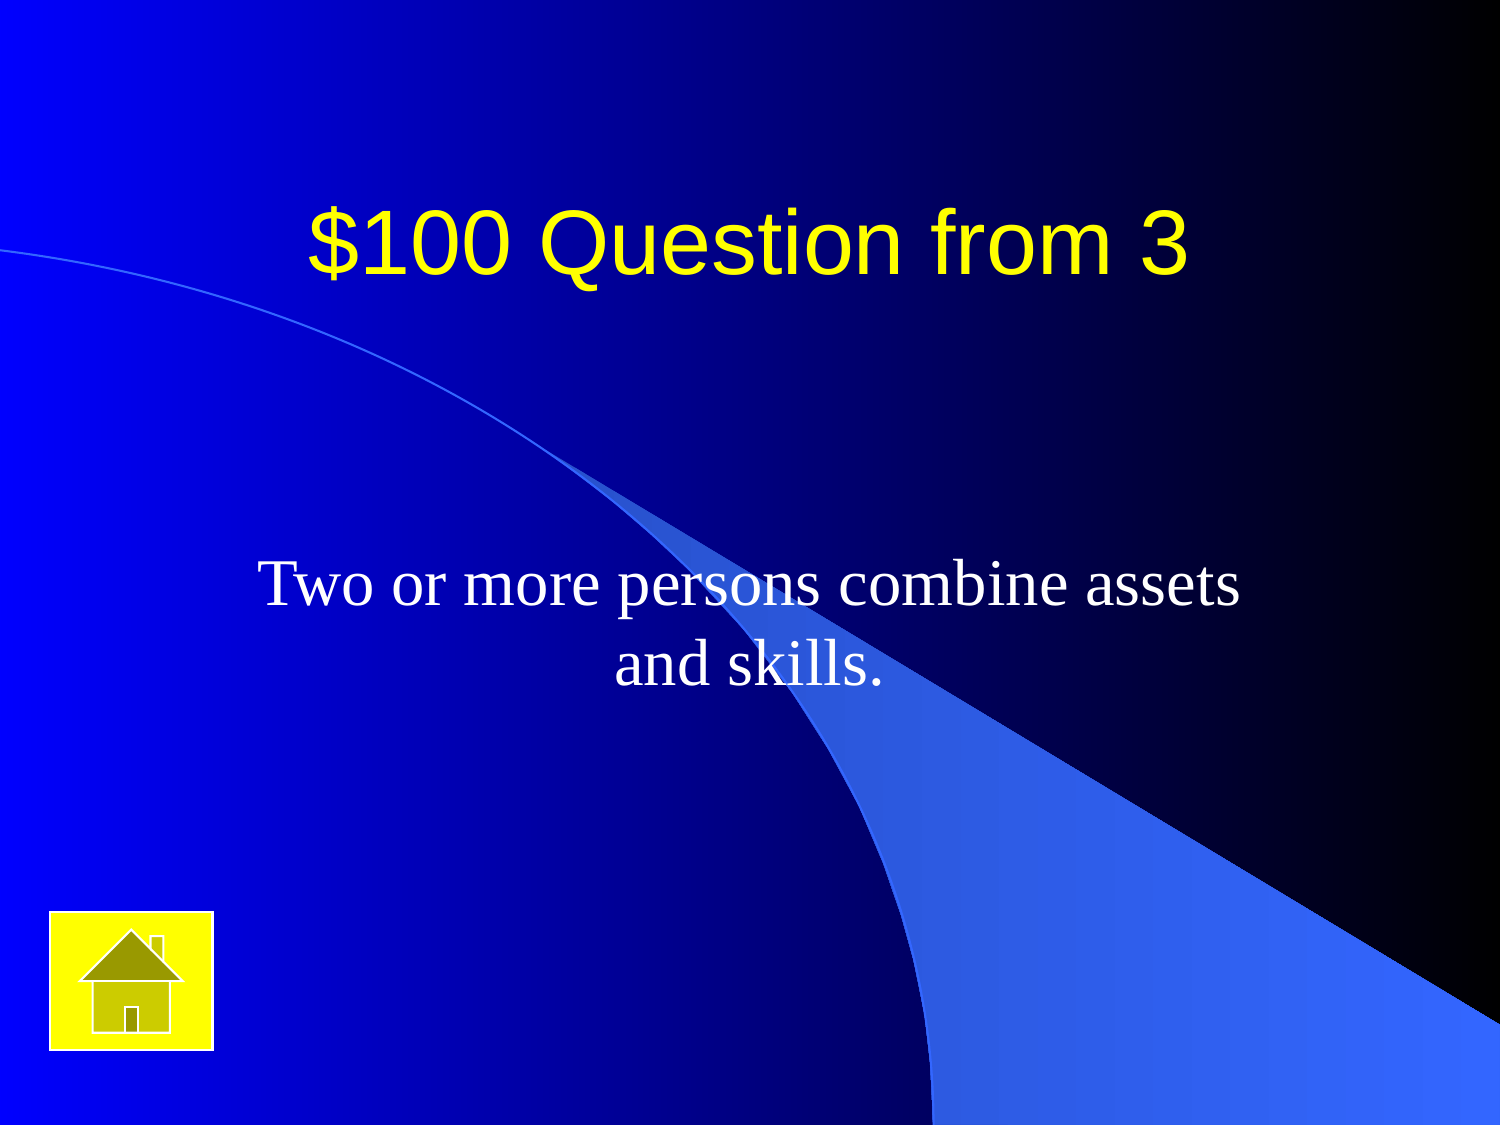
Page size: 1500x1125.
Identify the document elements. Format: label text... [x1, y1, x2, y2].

title $100 Question from 3 [112, 112, 1388, 301]
subtitle Two or more persons combine assets and skills. [224, 474, 1276, 763]
